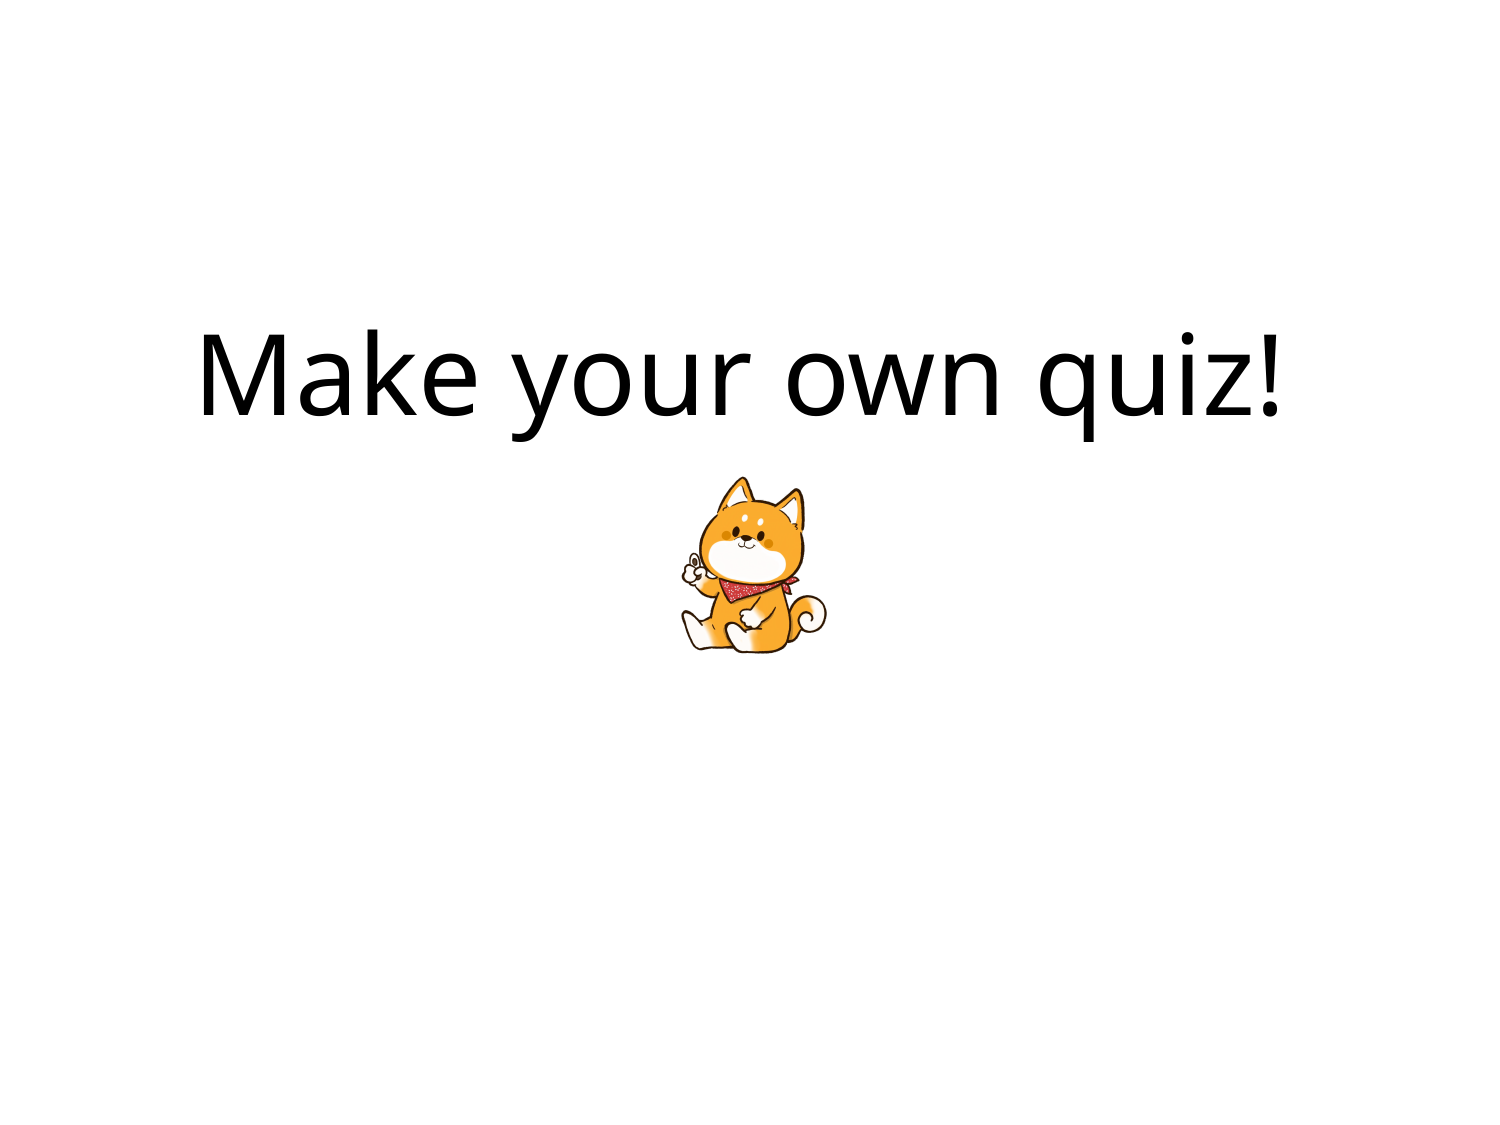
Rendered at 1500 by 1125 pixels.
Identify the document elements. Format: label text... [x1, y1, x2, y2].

picture [649, 466, 851, 668]
text_box Make your own quiz! [179, 296, 1302, 446]
